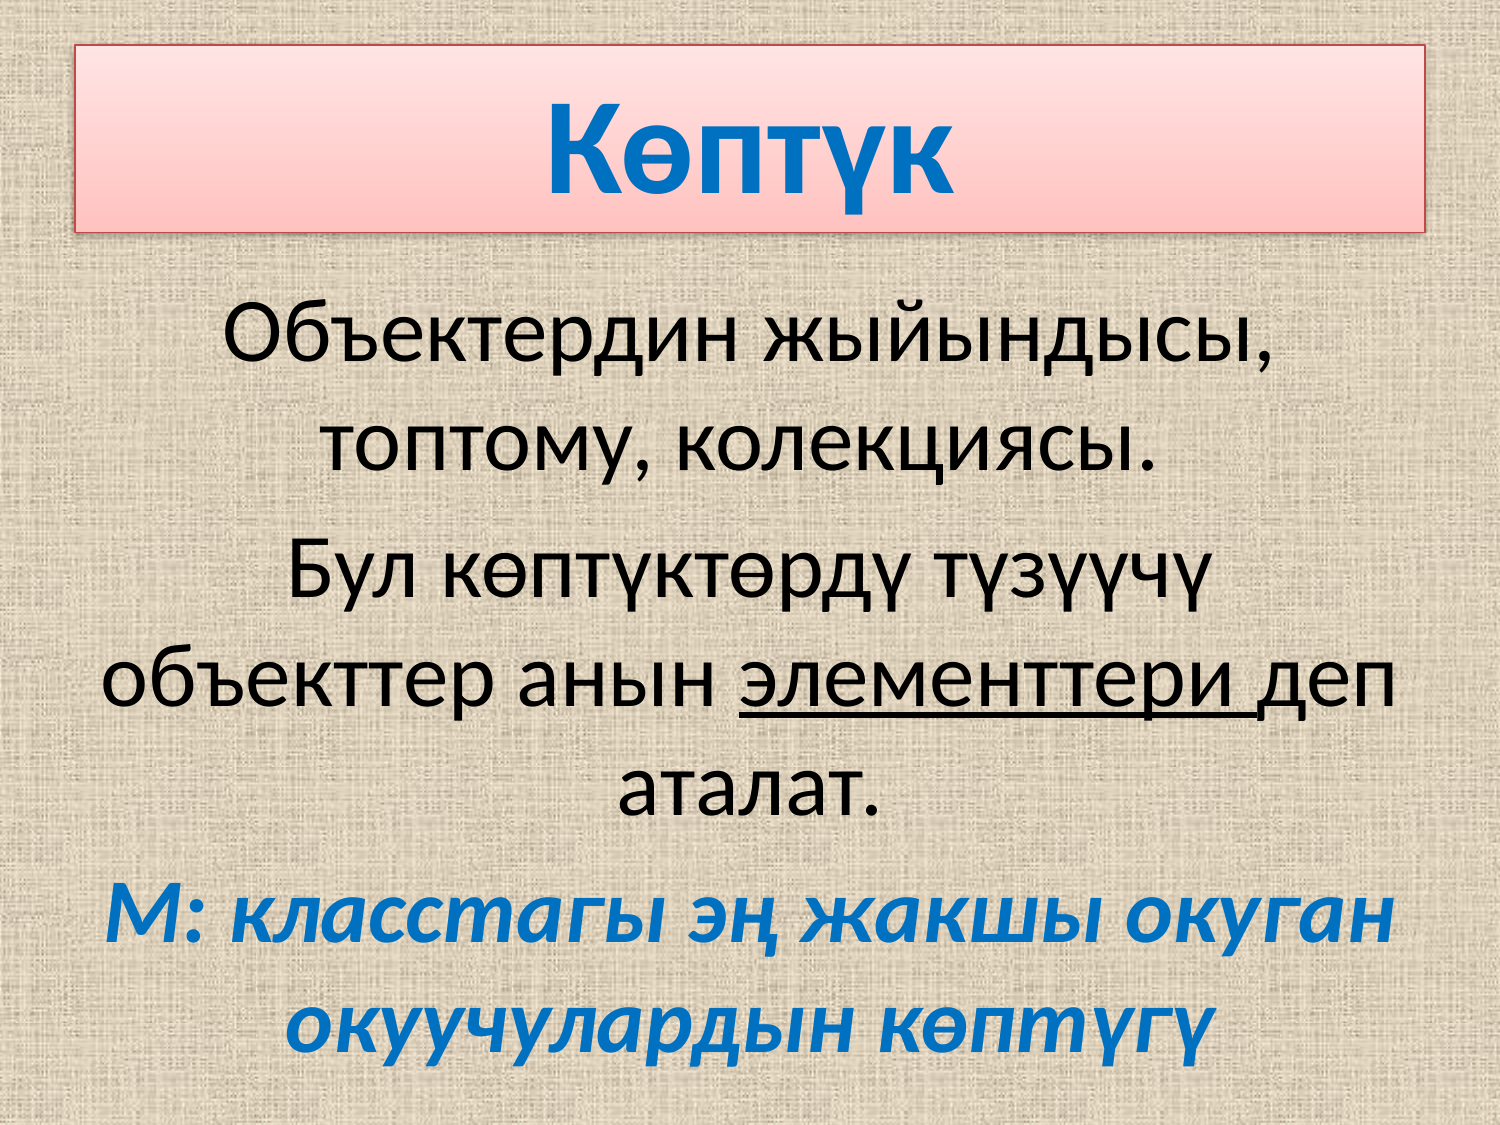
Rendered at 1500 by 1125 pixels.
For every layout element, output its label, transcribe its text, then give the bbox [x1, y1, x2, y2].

list Объектердин жыйындысы, топтому, колекциясы. Бул көптүктөрдү түзүүчү объекттер анын элементтери деп аталат. М: класстагы эң жакшы окуган окуучулардын көптүгү [75, 262, 1425, 1094]
title Көптүк [74, 44, 1426, 233]
picture [0, 0, 1500, 1125]
